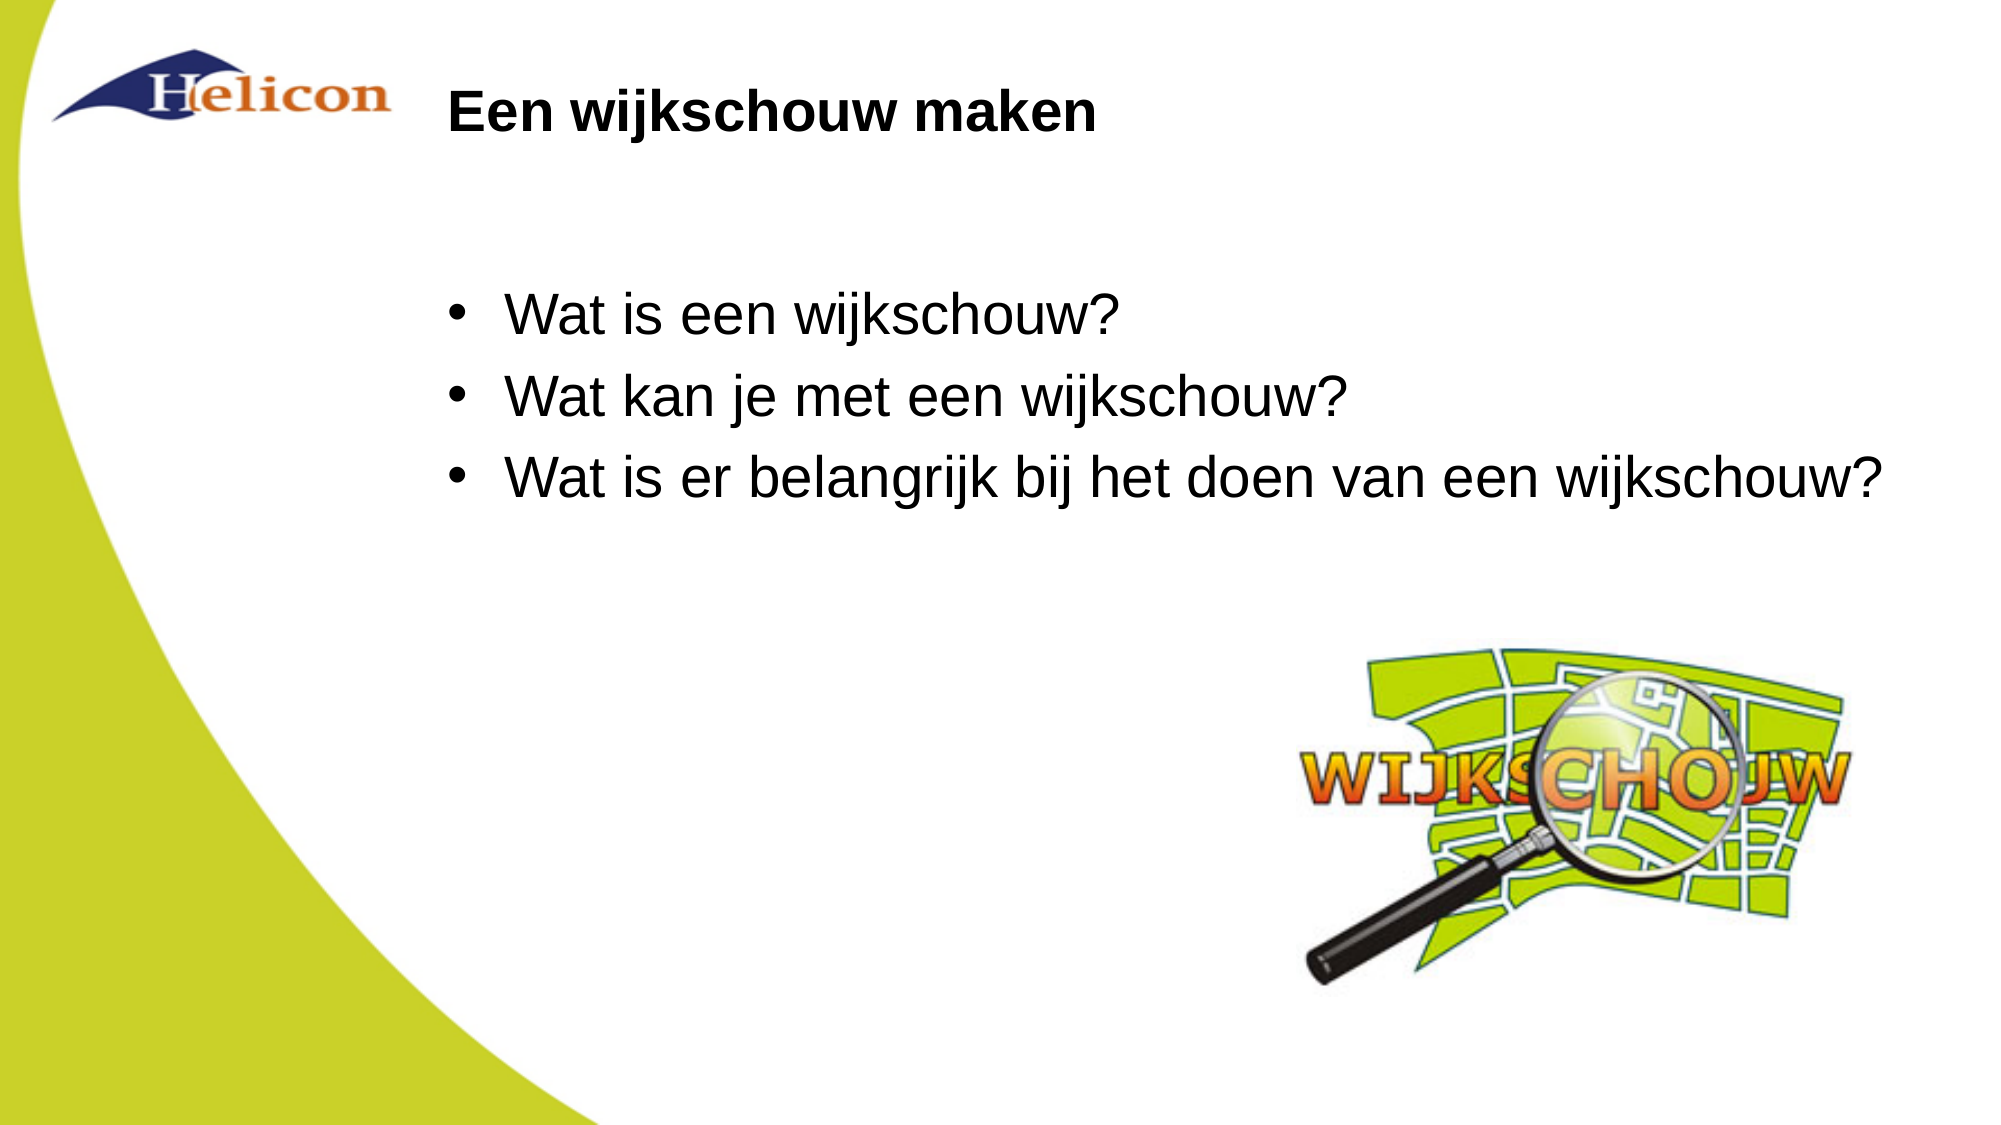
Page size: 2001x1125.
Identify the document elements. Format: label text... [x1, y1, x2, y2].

picture [0, 0, 2000, 1125]
list Wat is een wijkschouw? Wat kan je met een wijkschouw? Wat is er belangrijk bij het doen van een wijkschouw? [432, 268, 1940, 590]
title Een wijkschouw maken [432, 54, 1887, 161]
